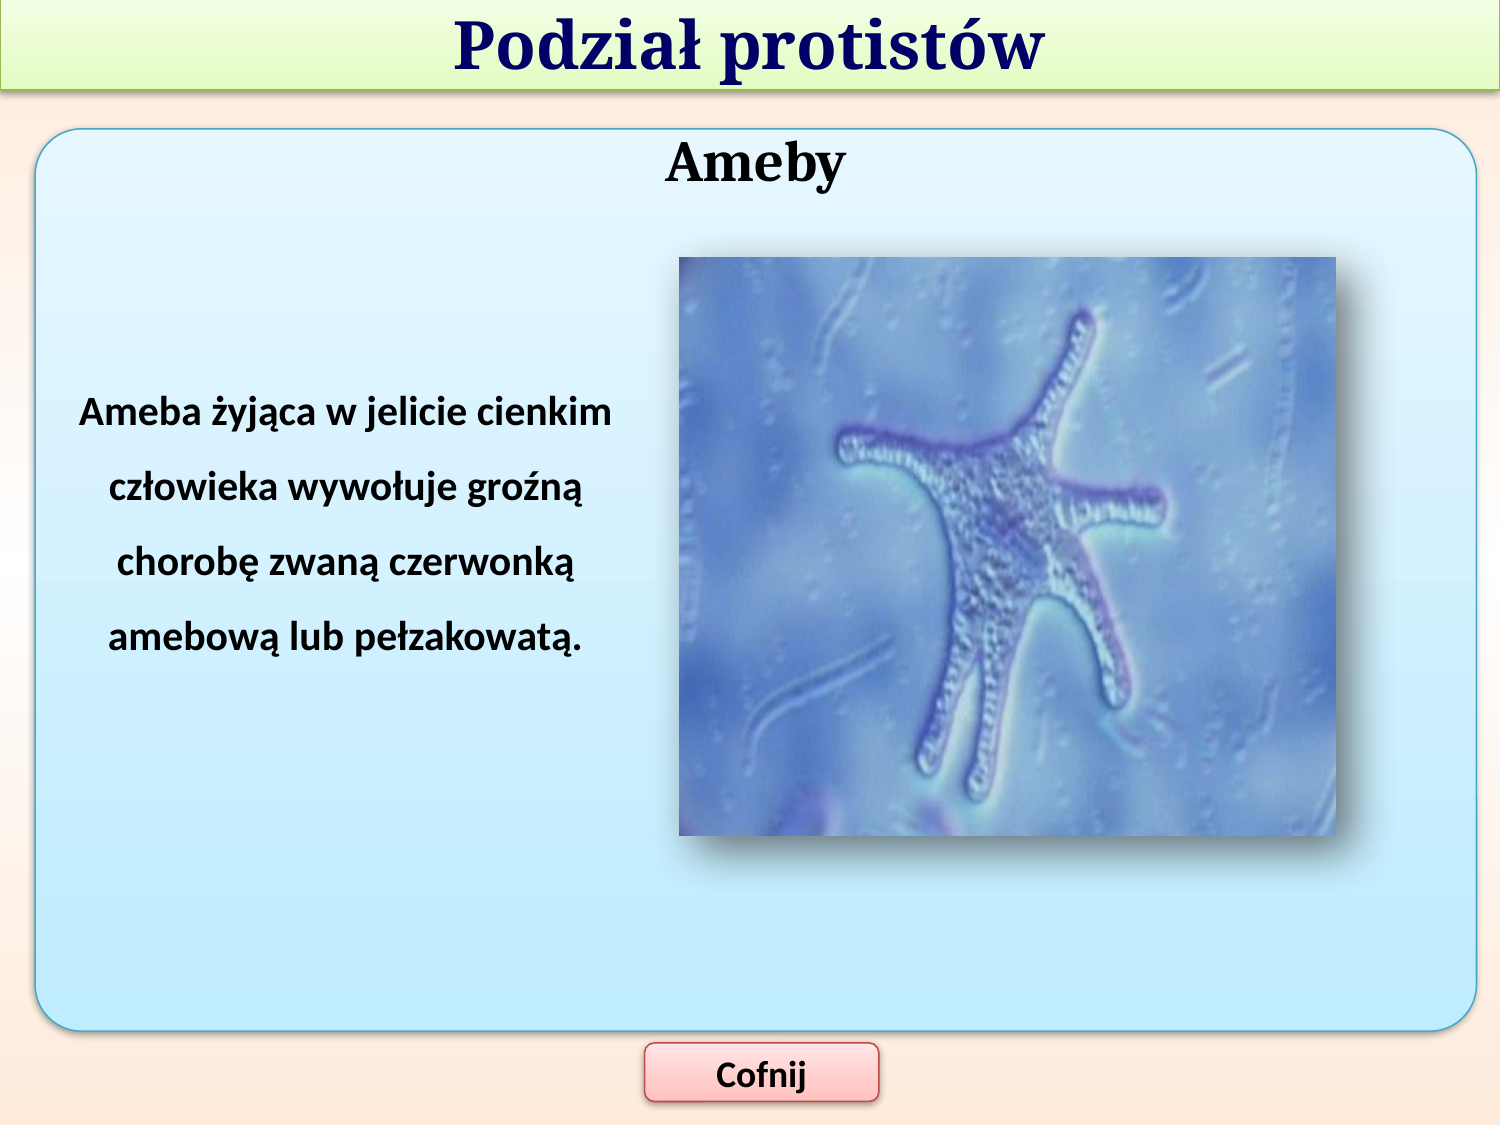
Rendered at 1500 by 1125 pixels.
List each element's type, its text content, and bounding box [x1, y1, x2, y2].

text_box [34, 128, 1477, 1032]
text_box Cofnij [643, 1042, 880, 1103]
text_box Podział protistów [0, 0, 1500, 91]
